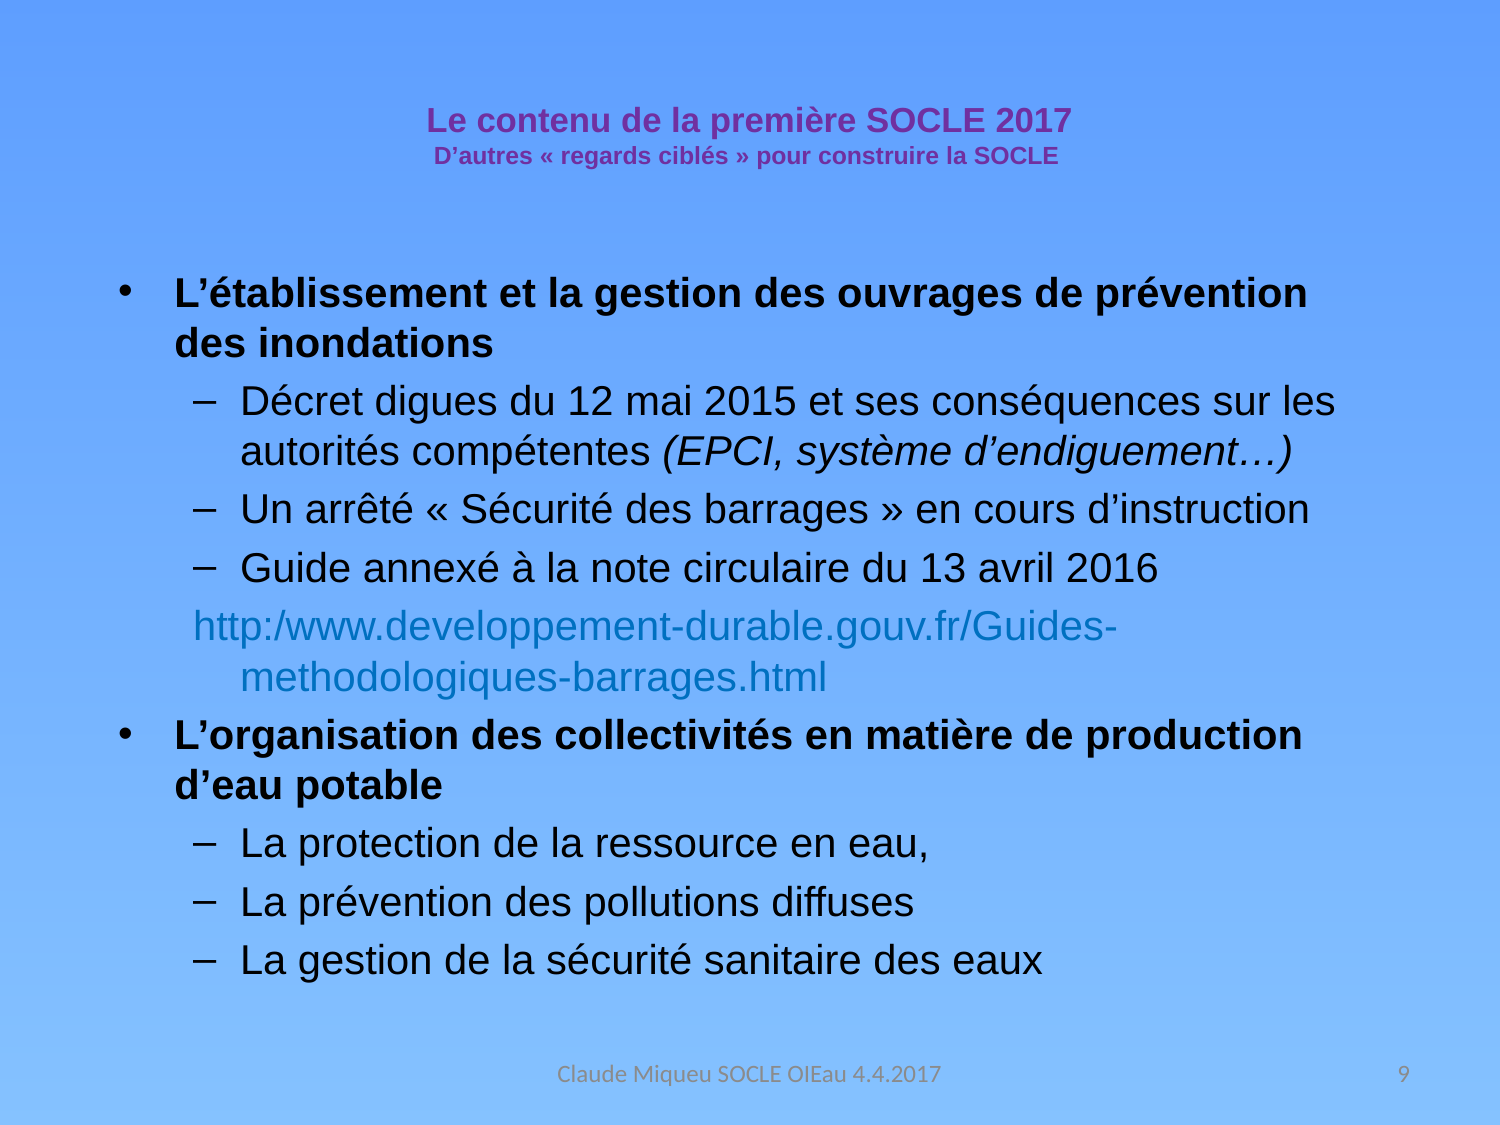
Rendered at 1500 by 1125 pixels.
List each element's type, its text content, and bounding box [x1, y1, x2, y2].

title Le contenu de la première SOCLE 2017 D’autres « regards ciblés » pour construire la SOCLE [103, 30, 1397, 223]
list L’établissement et la gestion des ouvrages de prévention des inondations Décret digues du 12 mai 2015 et ses conséquences sur les autorités compétentes (EPCI, système d’endiguement…) Un arrêté « Sécurité des barrages » en cours d’instruction Guide annexé à la note circulaire du 13 avril 2016 http:/www.developpement-durable.gouv.fr/Guides-methodologiques-barrages.html L’organisation des collectivités en matière de production d’eau potable La protection de la ressource en eau, La prévention des pollutions diffuses La gestion de la sécurité sanitaire des eaux [103, 257, 1397, 1059]
footer Claude Miqueu SOCLE OIEau 4.4.2017 [512, 1042, 988, 1103]
slide_number 9 [1074, 1042, 1425, 1103]
